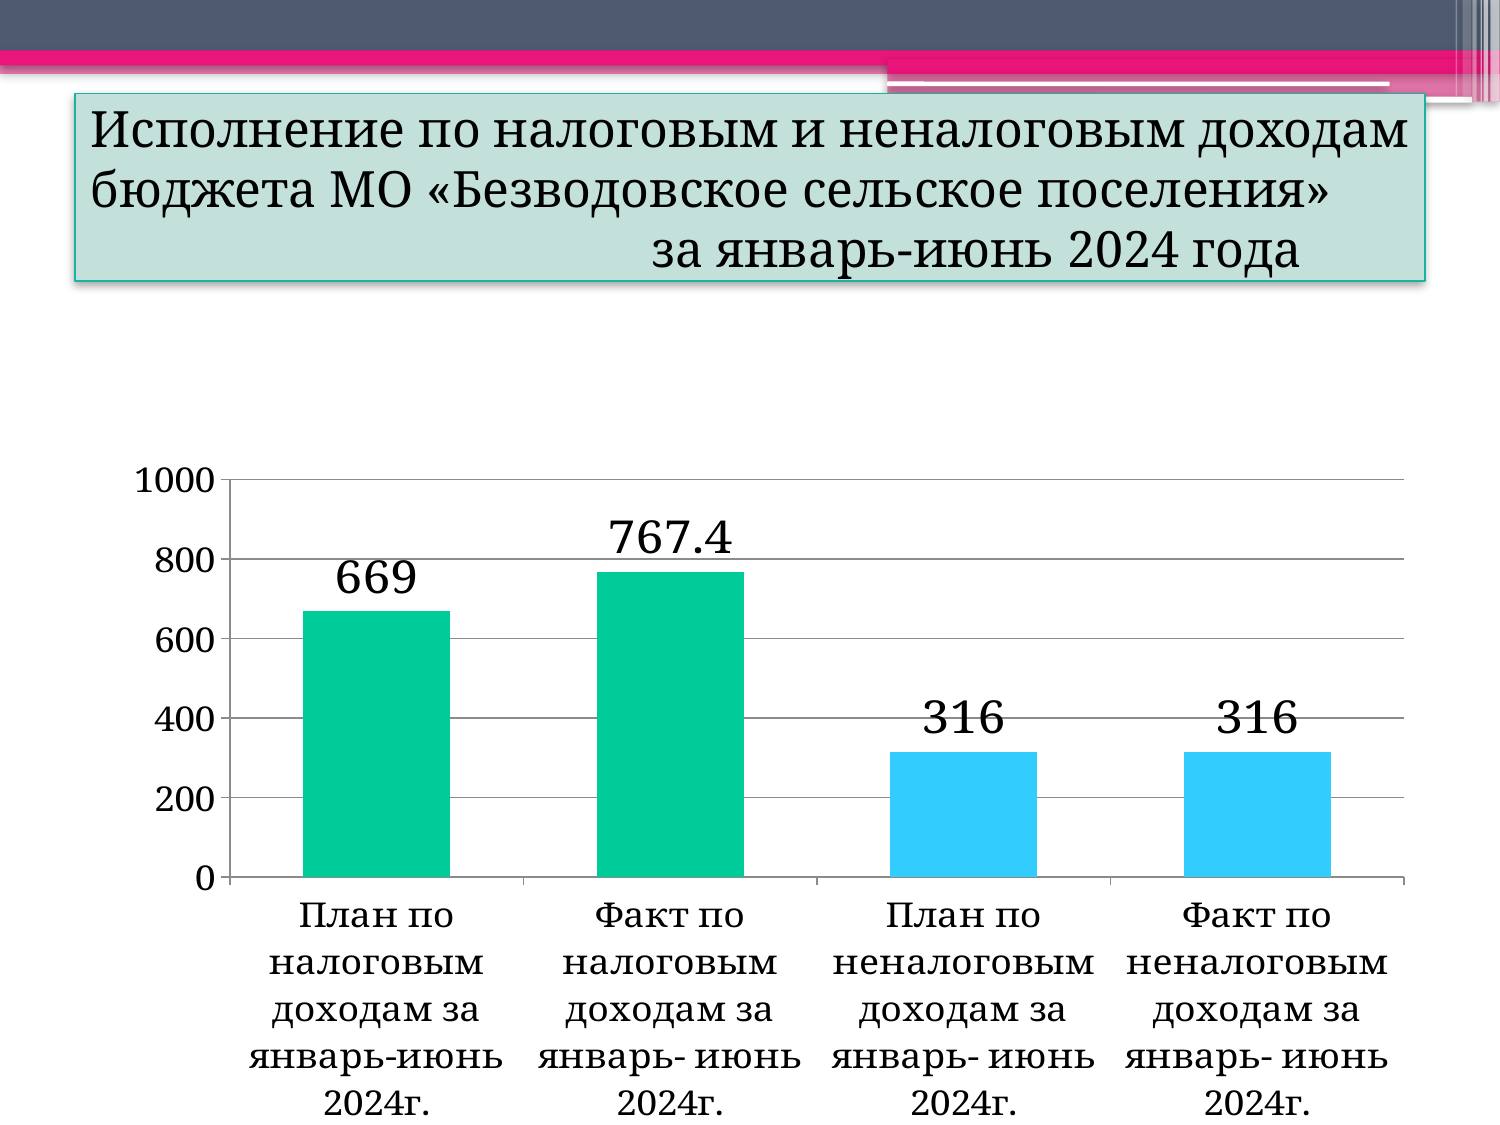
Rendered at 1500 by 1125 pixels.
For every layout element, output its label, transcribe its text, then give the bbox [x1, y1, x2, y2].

chart [74, 362, 1426, 1125]
title Исполнение по налоговым и неналоговым доходам бюджета МО «Безводовское сельское поселения» за январь-июнь 2024 года [74, 93, 1426, 282]
